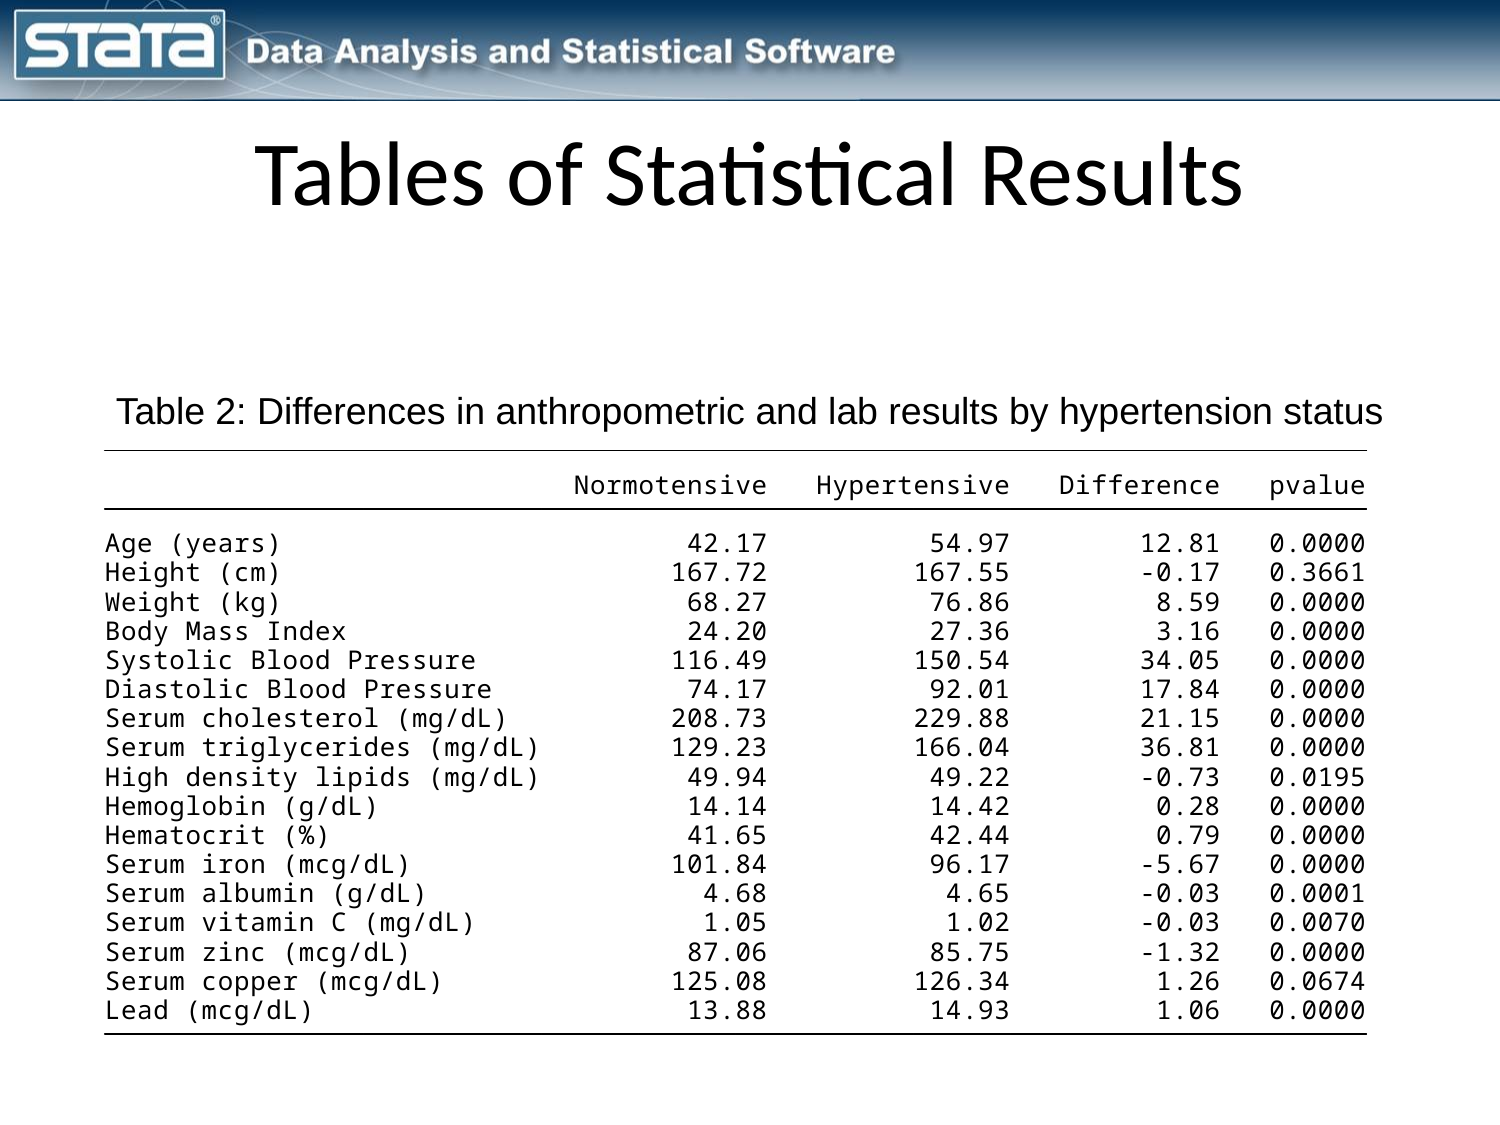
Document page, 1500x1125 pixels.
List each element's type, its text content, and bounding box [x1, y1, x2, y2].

picture [99, 437, 1401, 1051]
picture [0, 0, 1500, 102]
text_box Table 2: Differences in anthropometric and lab results by hypertension status [101, 379, 1400, 436]
title Tables of Statistical Results [0, 108, 1500, 238]
